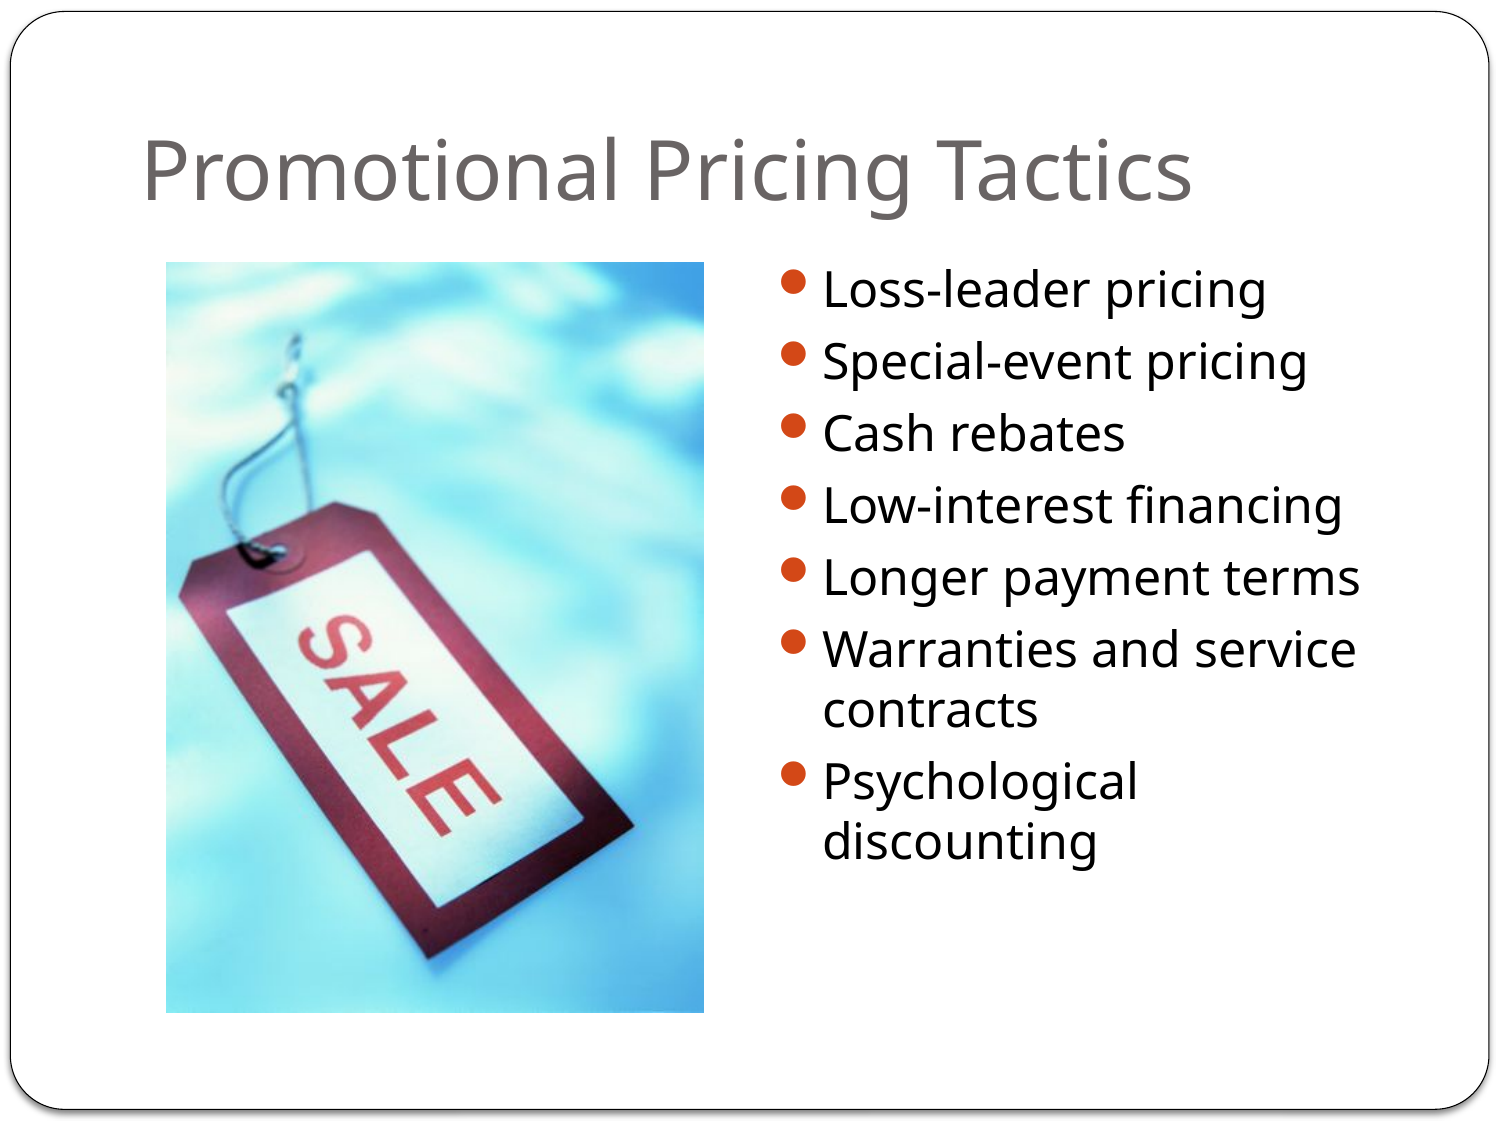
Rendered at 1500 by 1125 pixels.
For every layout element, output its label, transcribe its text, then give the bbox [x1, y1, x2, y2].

list Loss-leader pricing Special-event pricing Cash rebates Low-interest financing Longer payment terms Warranties and service contracts Psychological discounting [762, 249, 1383, 1001]
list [165, 262, 704, 1013]
title Promotional Pricing Tactics [124, 44, 1388, 233]
